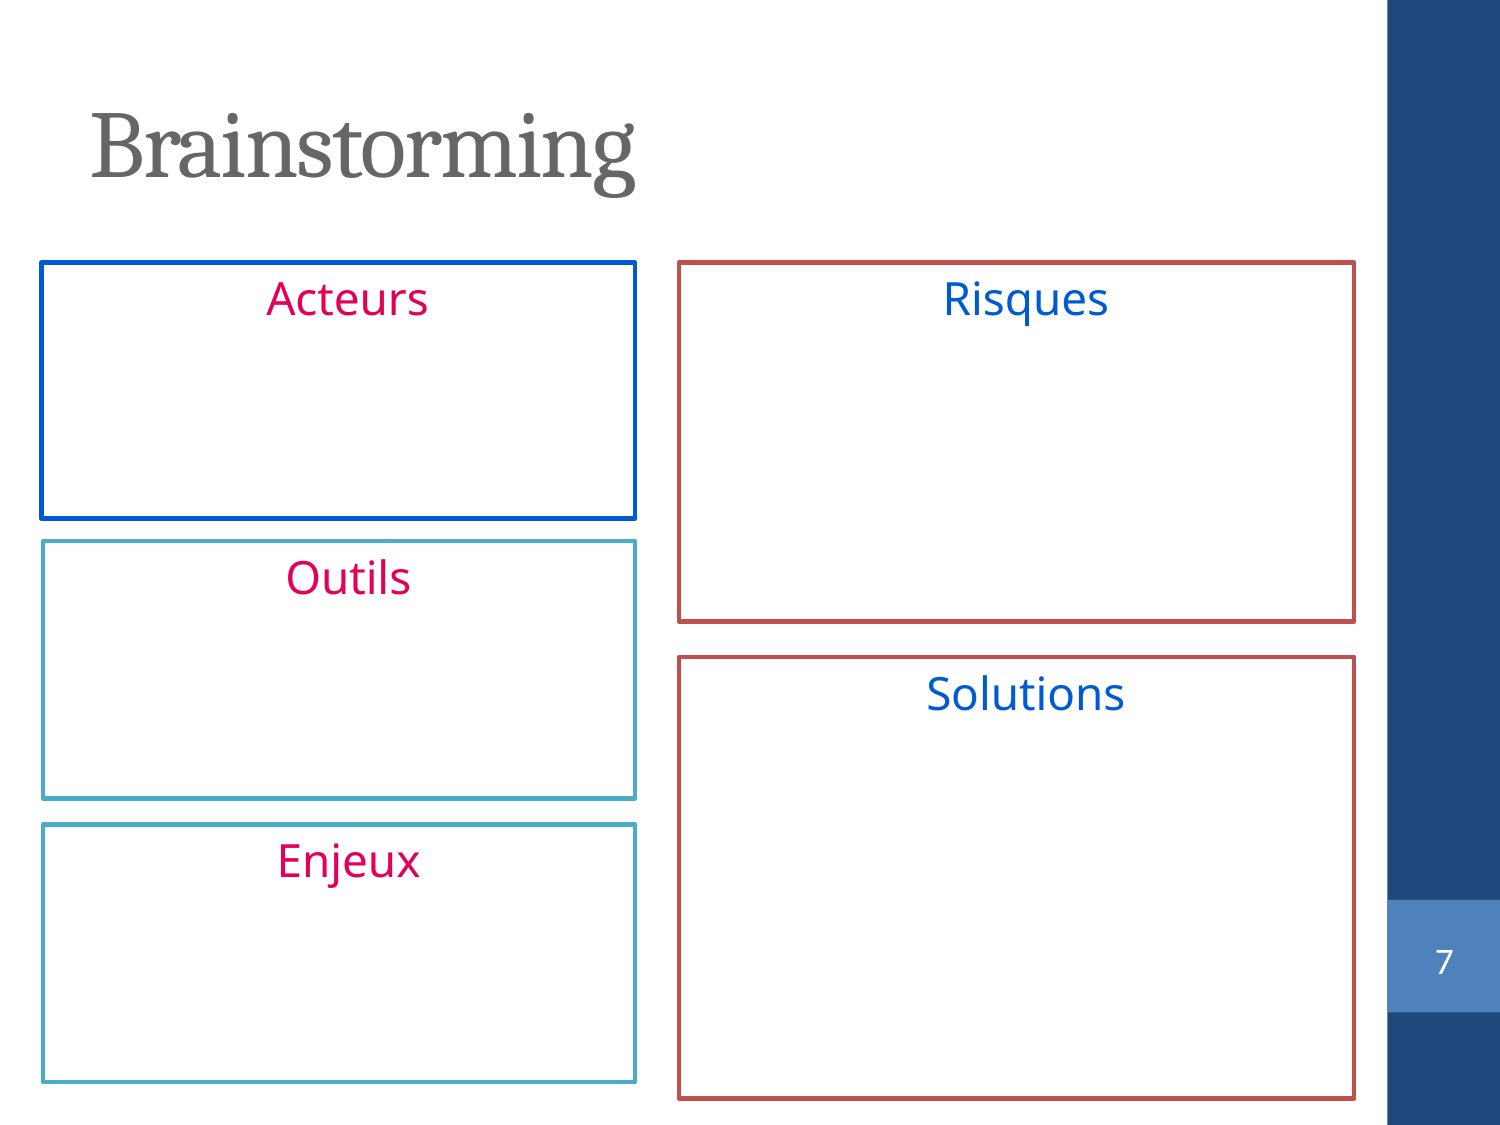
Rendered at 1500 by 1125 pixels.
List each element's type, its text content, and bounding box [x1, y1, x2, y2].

text_box <numéro> [1399, 926, 1490, 992]
text_box Solutions [679, 656, 1355, 1099]
text_box Brainstorming [74, 45, 1325, 233]
text_box Outils [42, 541, 636, 799]
text_box Risques [679, 262, 1355, 622]
text_box Acteurs [41, 262, 636, 519]
text_box Enjeux [42, 824, 636, 1083]
